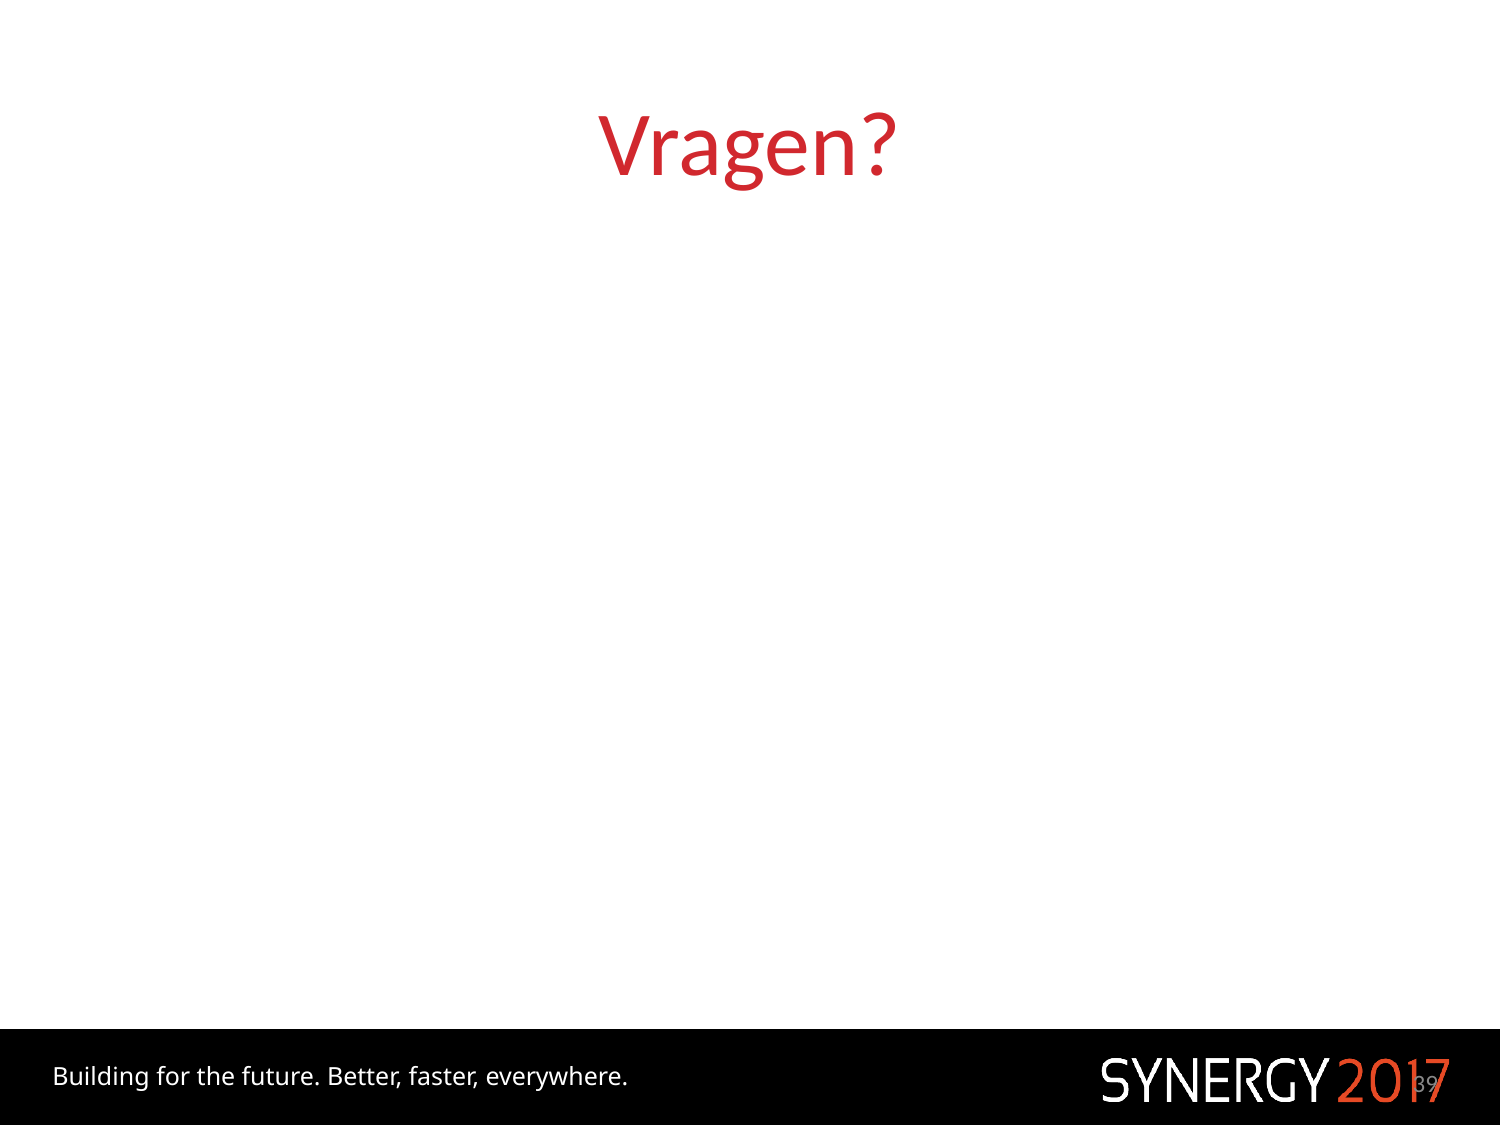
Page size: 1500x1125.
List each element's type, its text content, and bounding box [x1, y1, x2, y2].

slide_number 39 [1345, 1052, 1454, 1113]
title Vragen? [75, 45, 1425, 233]
picture [1087, 1042, 1463, 1118]
